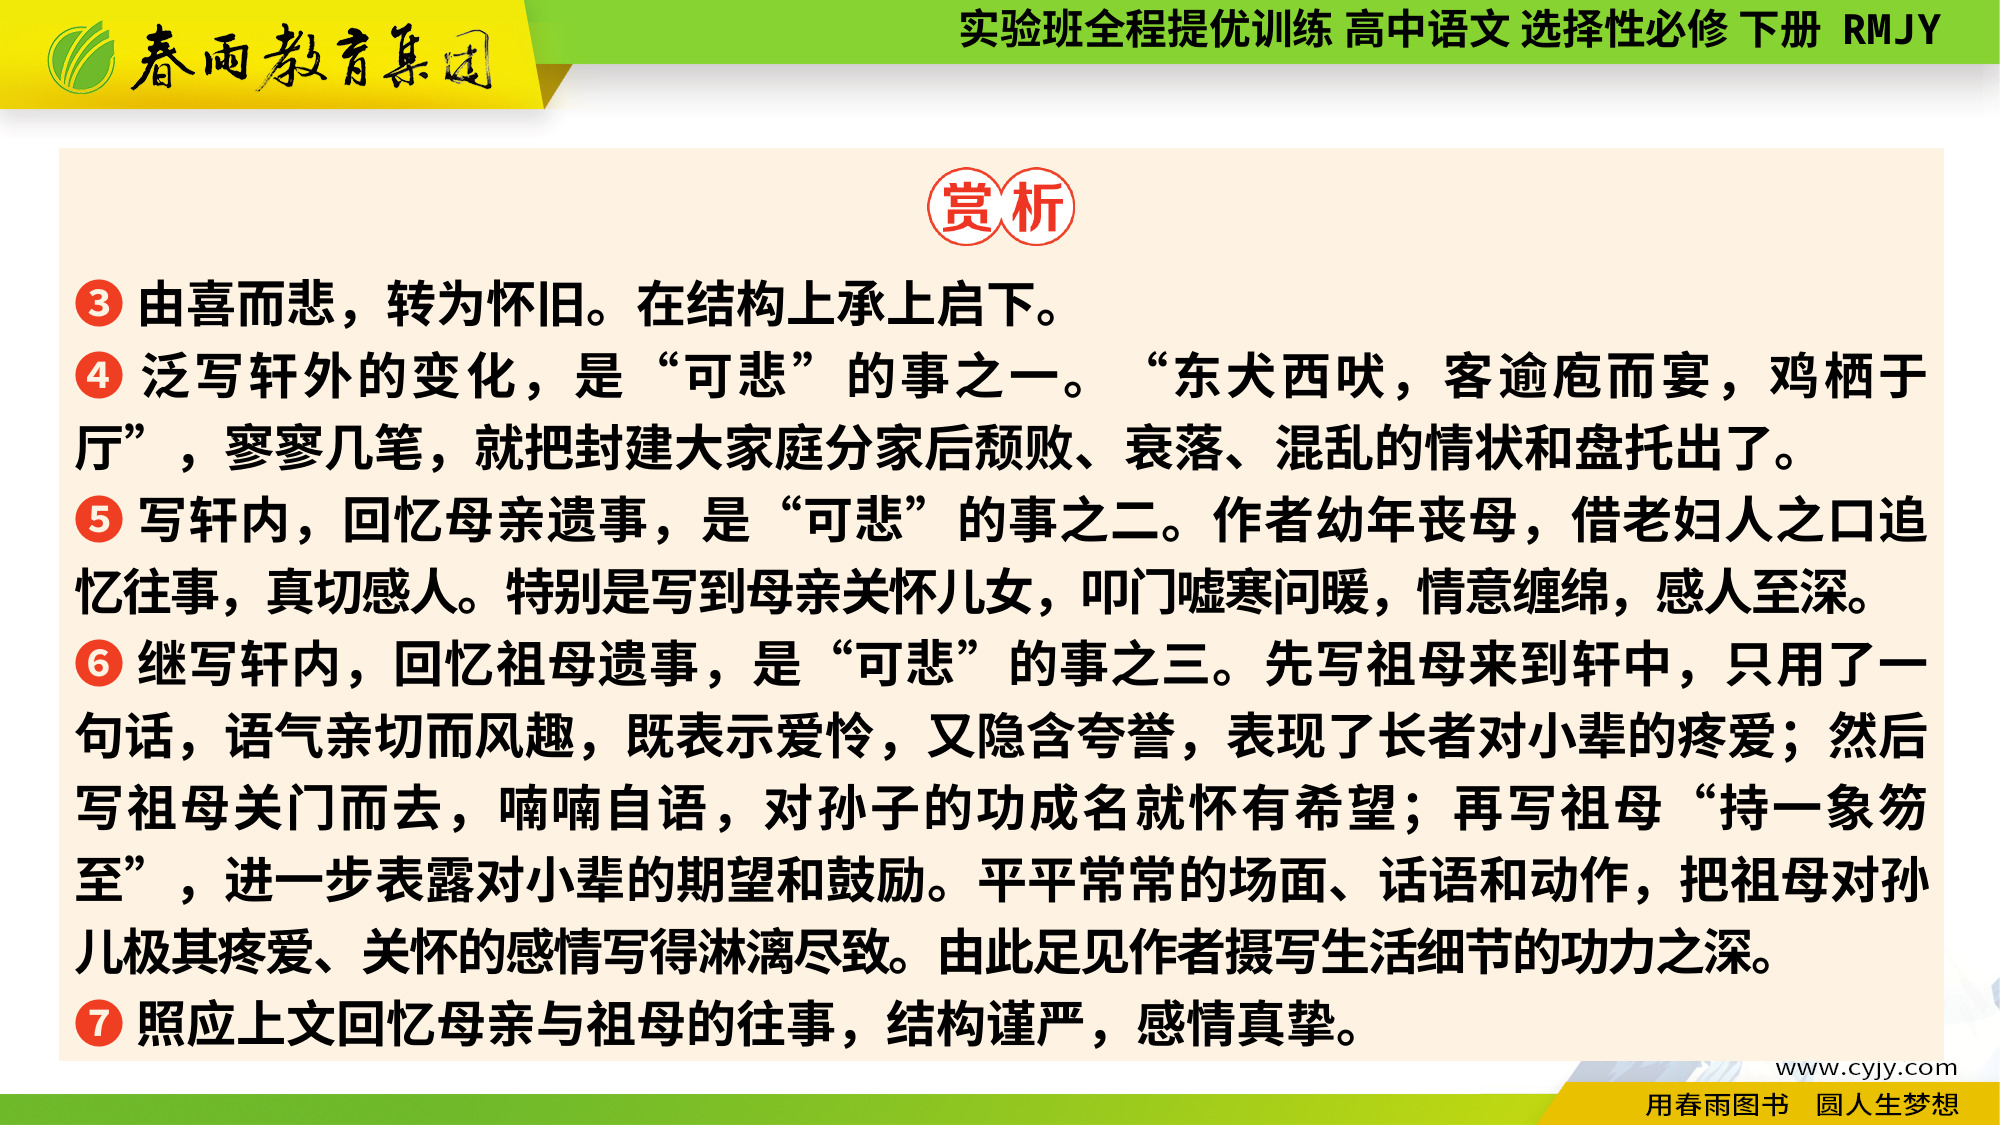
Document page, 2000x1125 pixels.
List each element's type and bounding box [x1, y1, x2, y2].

picture [0, 0, 2000, 1125]
text_box [58, 148, 1944, 1061]
